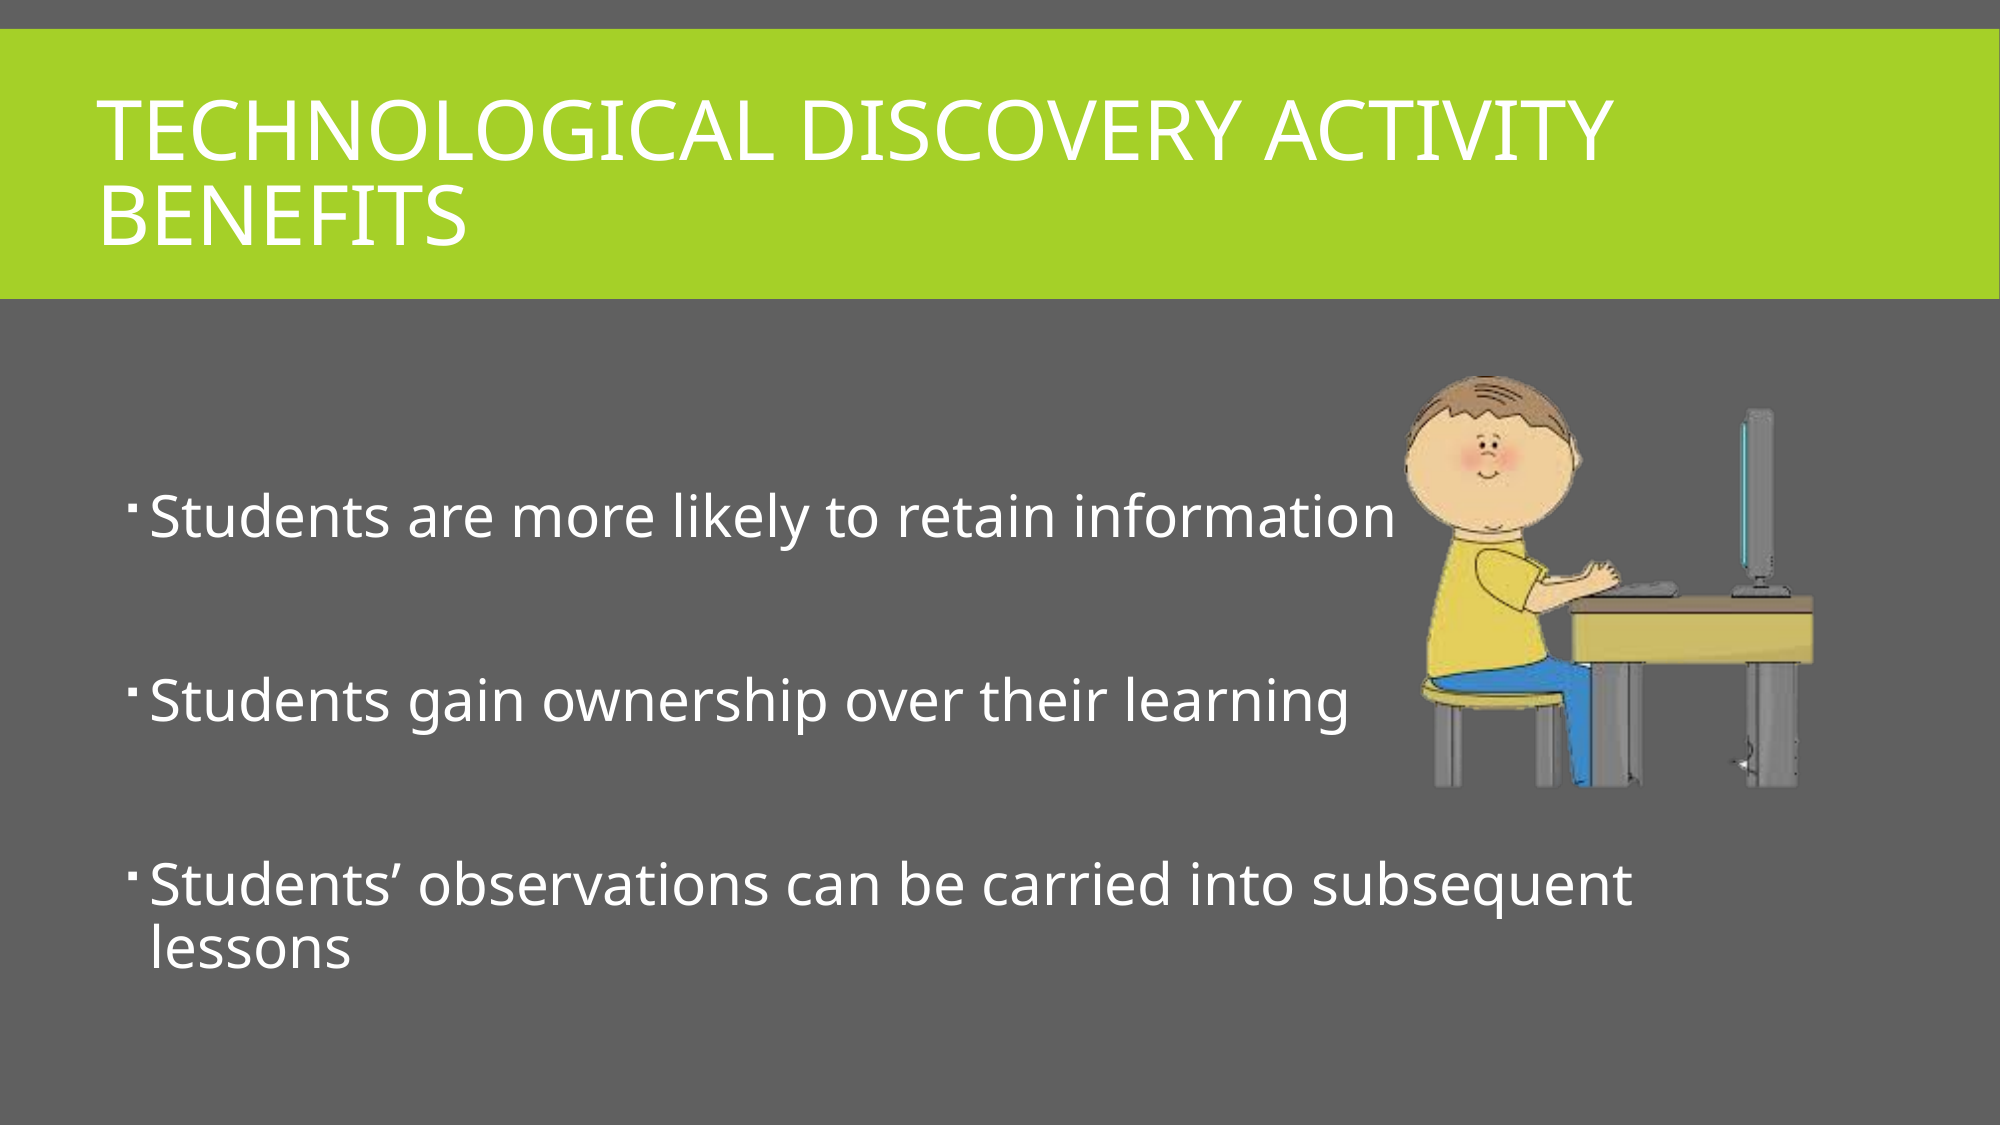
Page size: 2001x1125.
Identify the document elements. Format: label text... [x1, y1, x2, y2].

list Students are more likely to retain information Students gain ownership over their learning Students’ observations can be carried into subsequent lessons [104, 479, 1710, 998]
picture [1397, 375, 1846, 822]
title Technological Discovery activity benefits [81, 53, 1952, 302]
